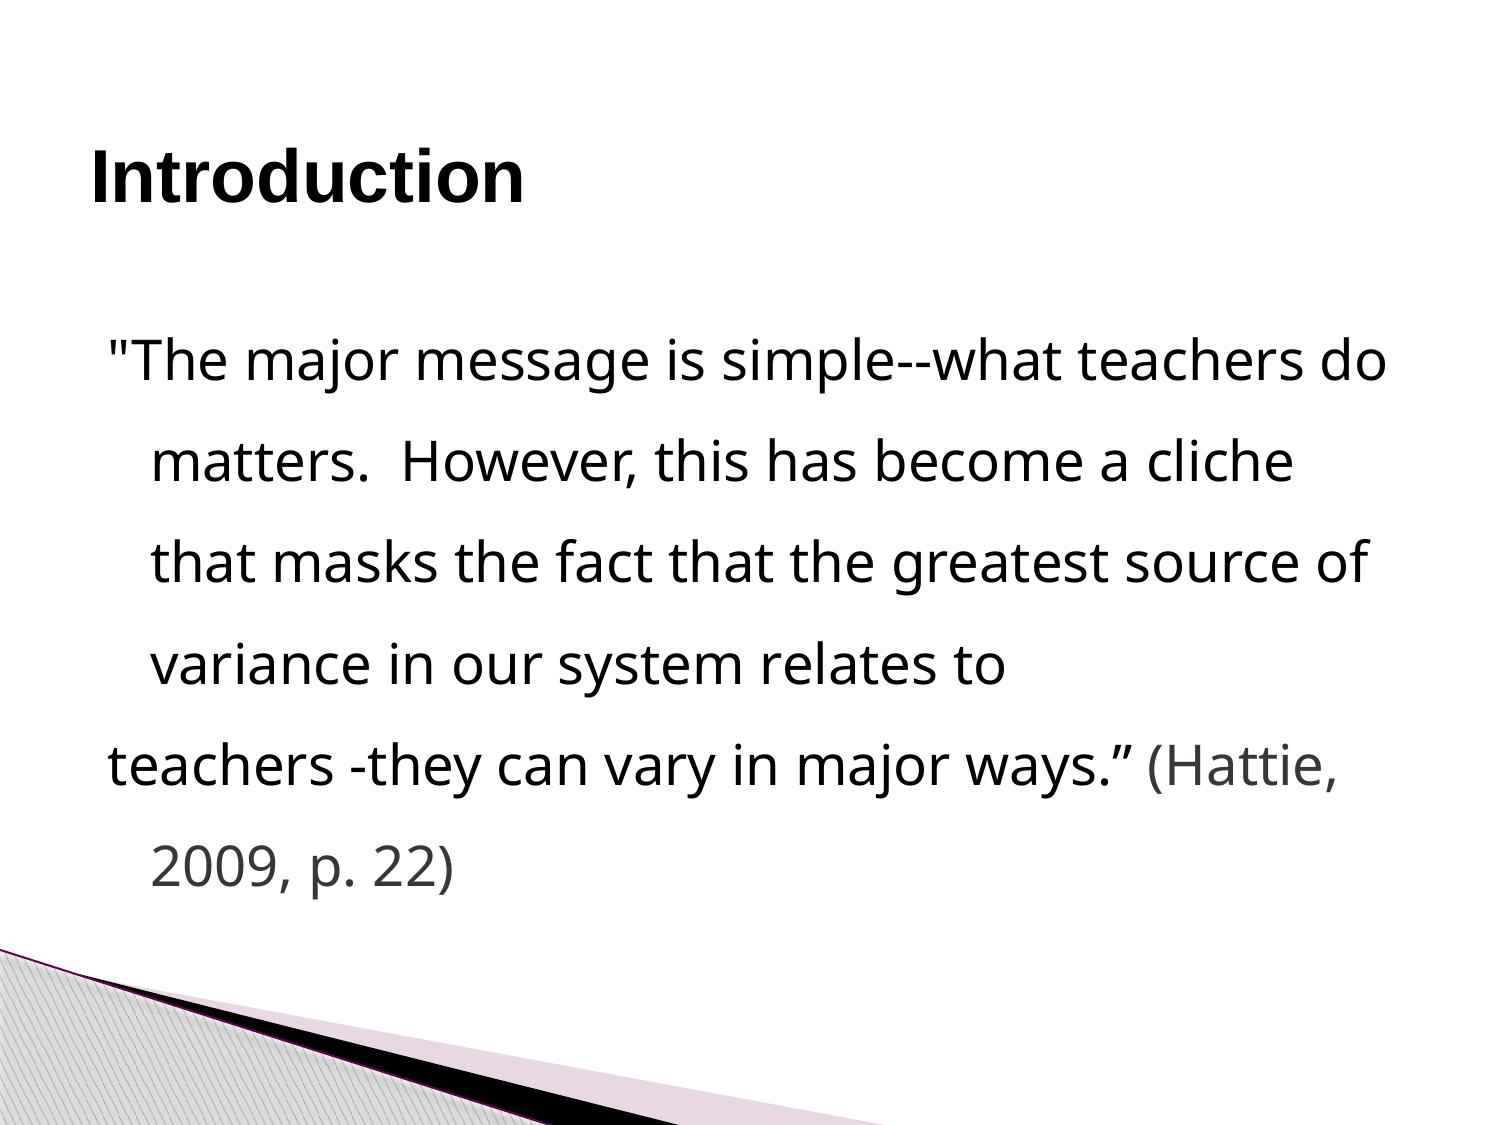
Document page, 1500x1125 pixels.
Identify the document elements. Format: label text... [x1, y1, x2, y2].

title Introduction [75, 45, 1425, 233]
list "The major message is simple--what teachers do matters. However, this has become a cliche that masks the fact that the greatest source of variance in our system relates to teachers -they can vary in major ways.” (Hattie, 2009, p. 22) [75, 262, 1425, 1078]
